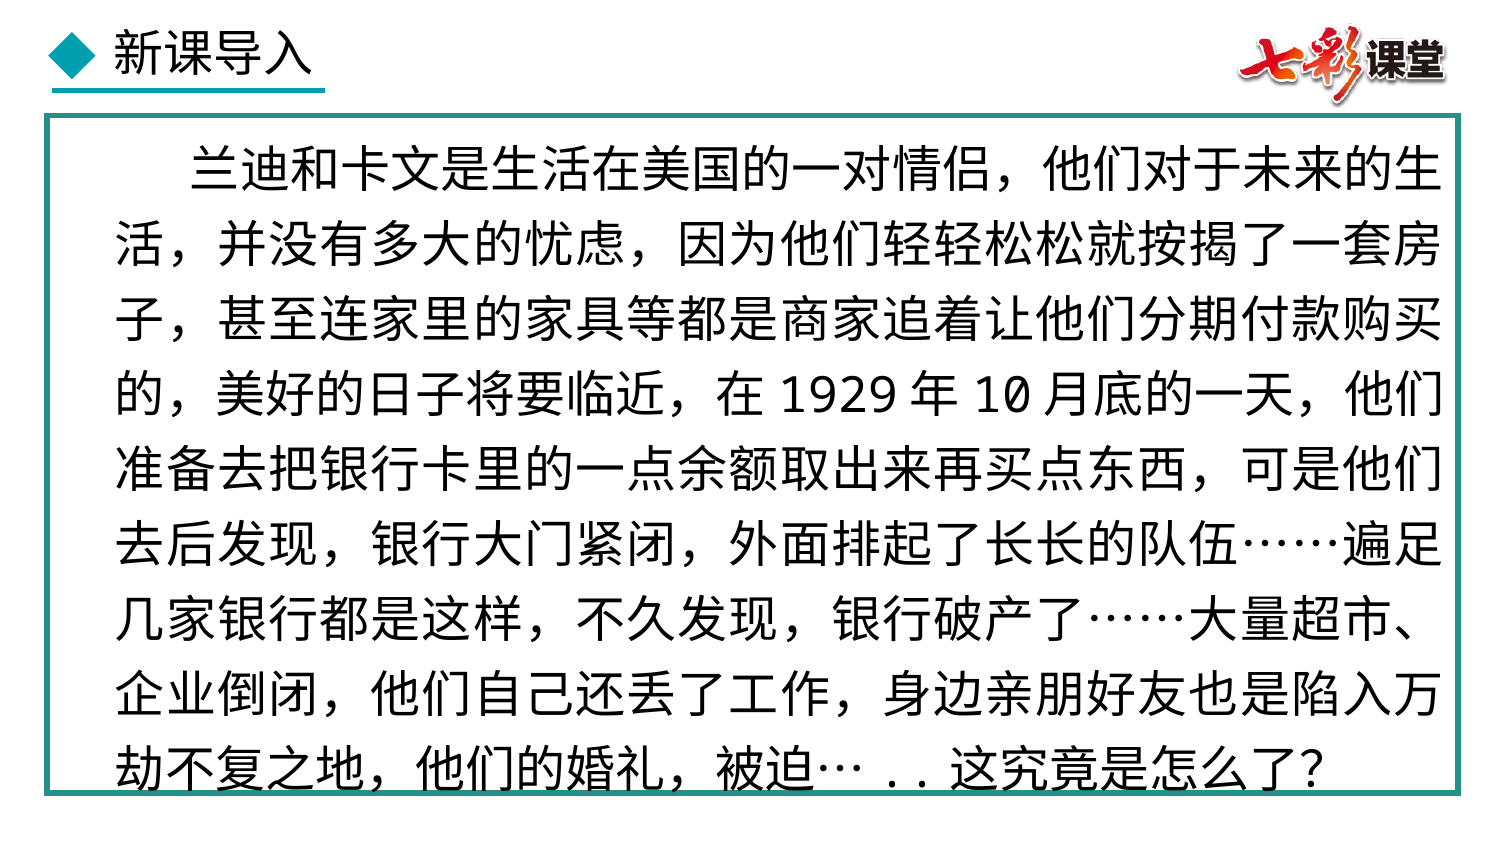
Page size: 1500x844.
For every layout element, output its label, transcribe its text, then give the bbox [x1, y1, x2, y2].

picture [1234, 20, 1451, 108]
text_box 兰迪和卡文是生活在美国的一对情侣，他们对于未来的生活，并没有多大的忧虑，因为他们轻轻松松就按揭了一套房子，甚至连家里的家具等都是商家追着让他们分期付款购买的，美好的日子将要临近，在1929年10月底的一天，他们准备去把银行卡里的一点余额取出来再买点东西，可是他们去后发现，银行大门紧闭，外面排起了长长的队伍……遍足几家银行都是这样，不久发现，银行破产了……大量超市、企业倒闭，他们自己还丢了工作，身边亲朋好友也是陷入万劫不复之地，他们的婚礼，被迫…..这究竟是怎么了？ [100, 114, 1459, 764]
